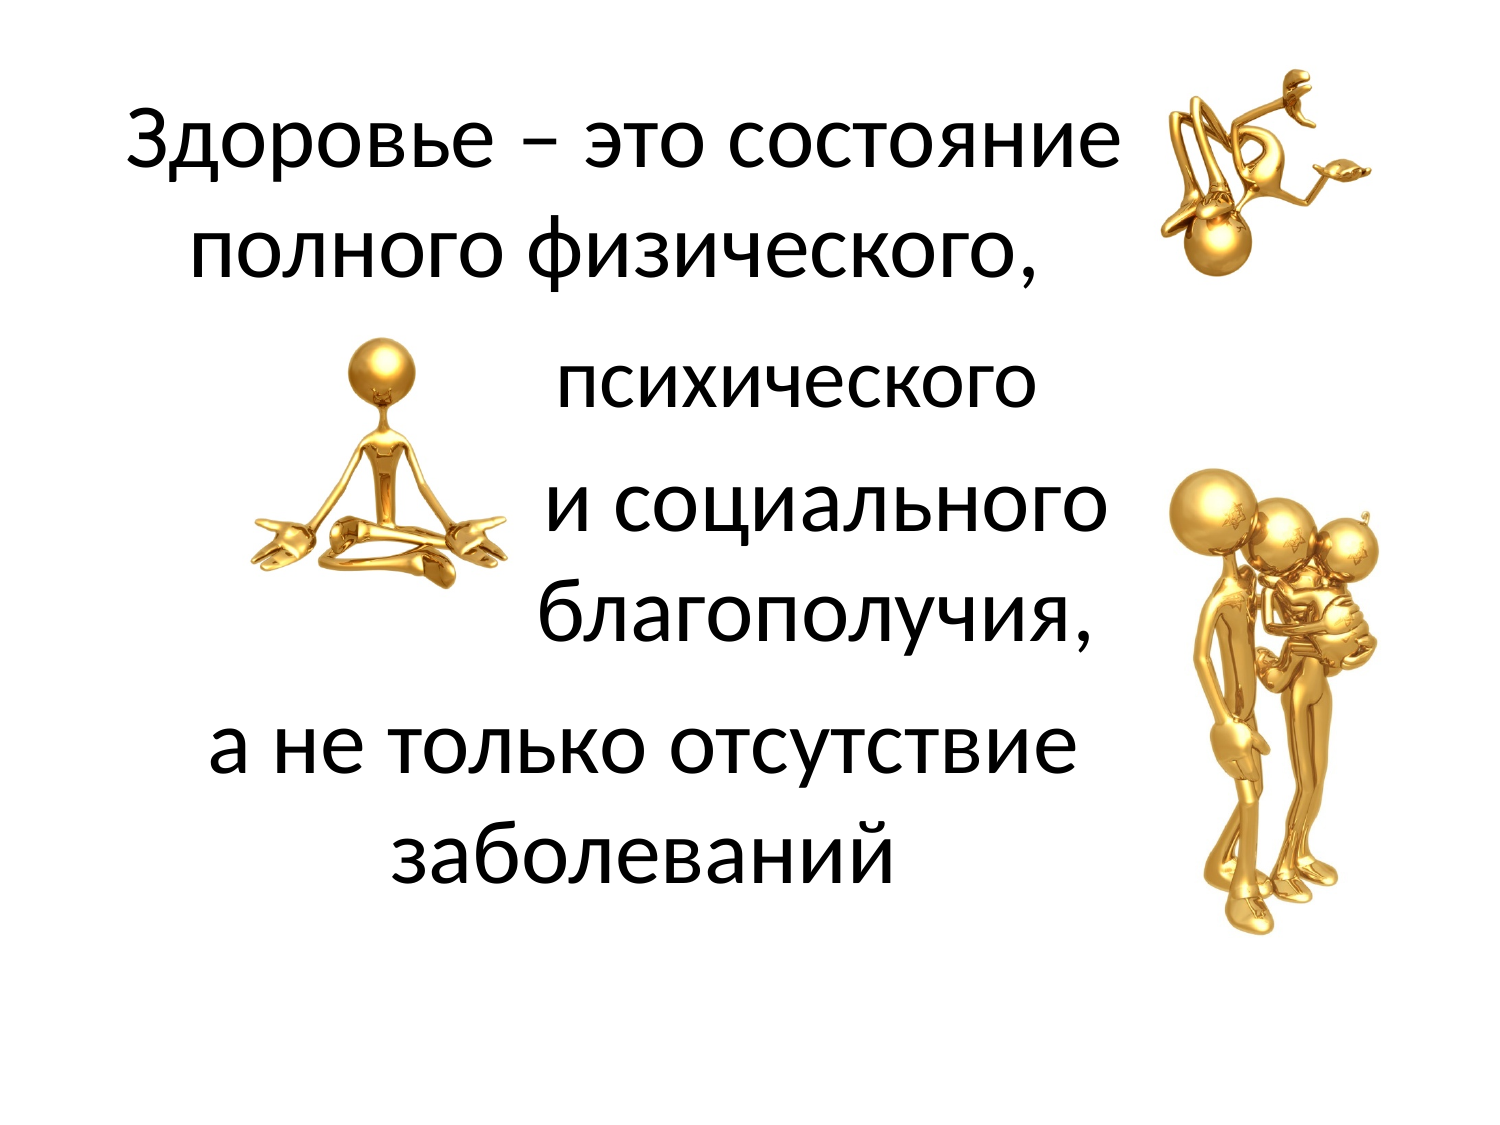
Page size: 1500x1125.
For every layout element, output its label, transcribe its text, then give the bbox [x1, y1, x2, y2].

picture [241, 302, 514, 613]
text_box психического [519, 314, 1105, 432]
text_box и социального благополучия, [466, 432, 1187, 667]
title Здоровье – это состояние полного физического, [75, 45, 1176, 327]
picture [1127, 455, 1436, 953]
picture [1151, 54, 1377, 305]
text_box а не только отсутствие заболеваний [182, 668, 1105, 915]
